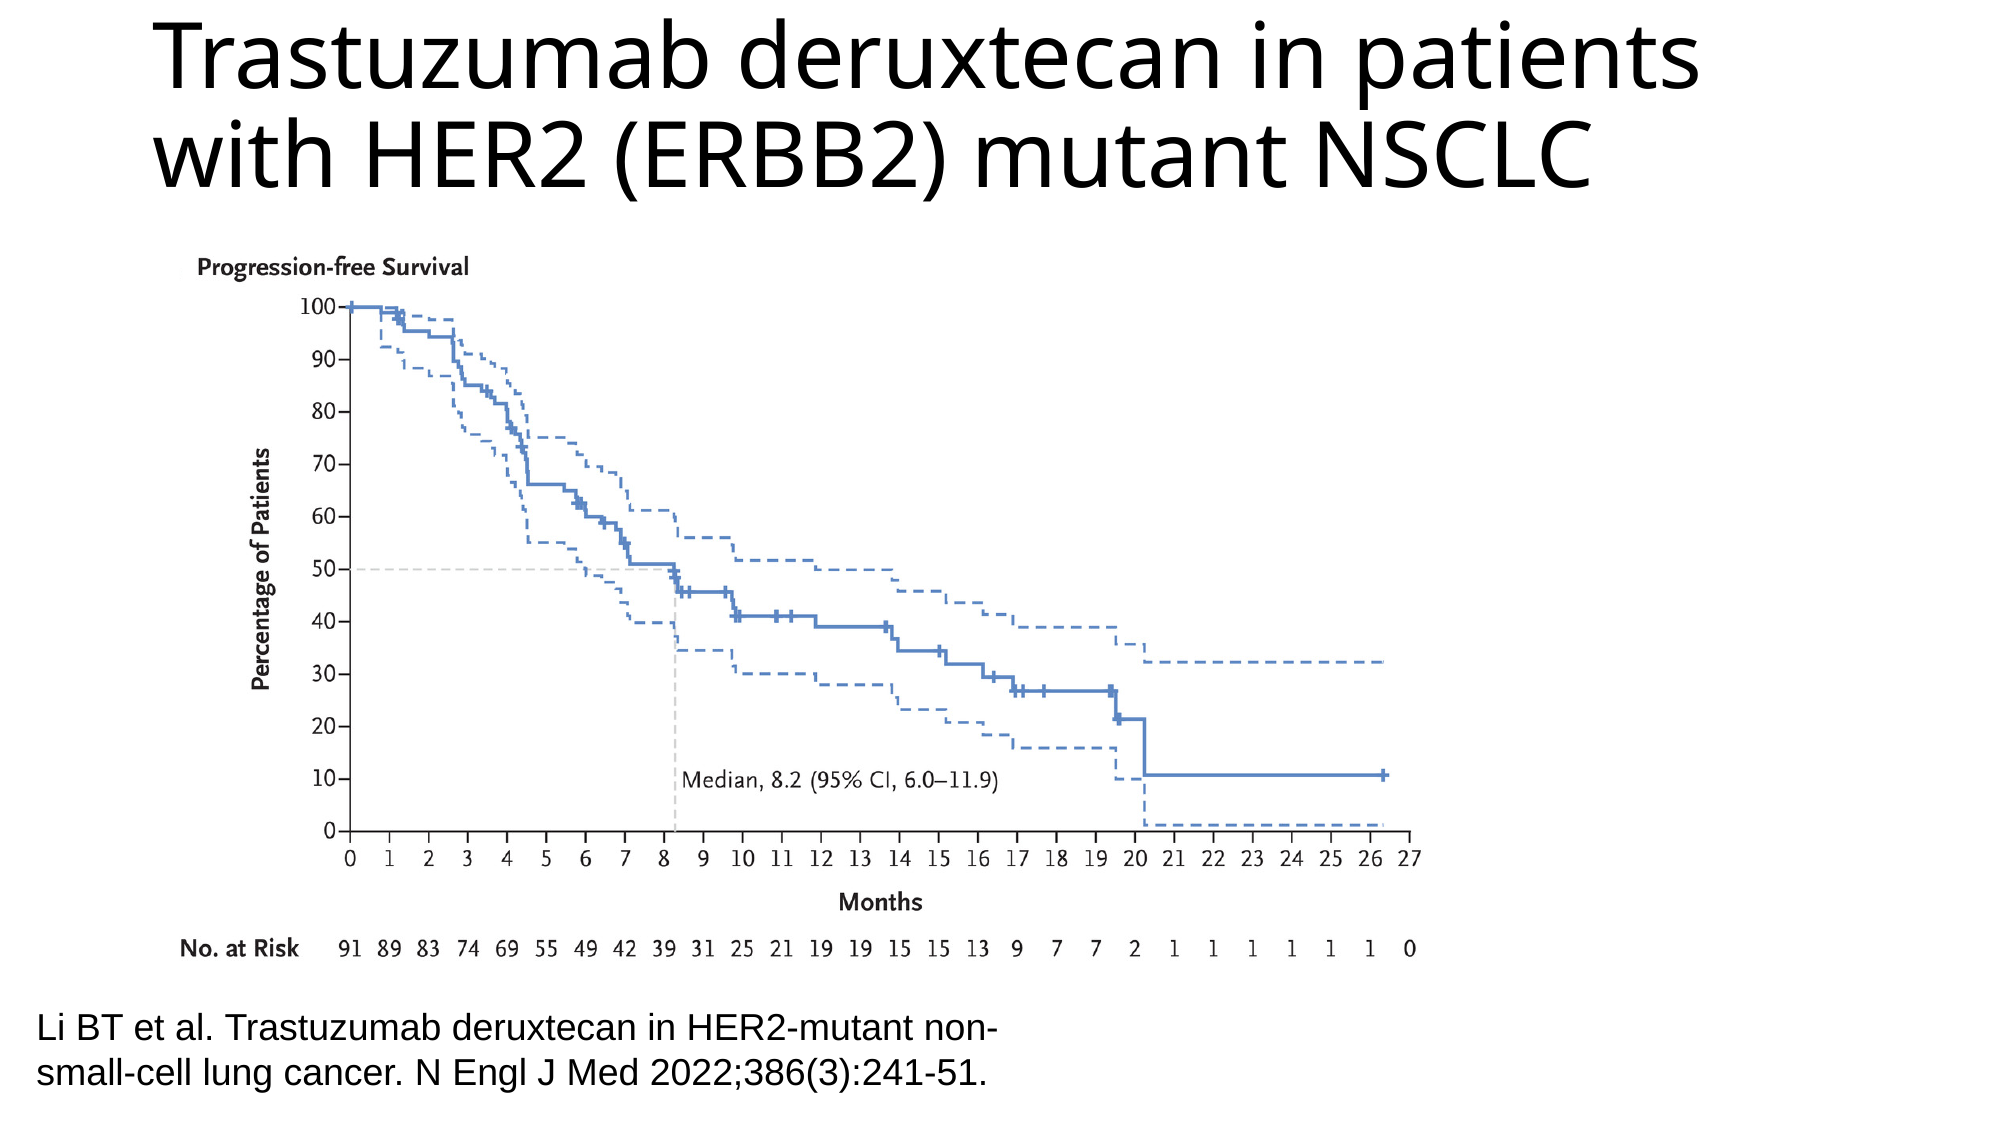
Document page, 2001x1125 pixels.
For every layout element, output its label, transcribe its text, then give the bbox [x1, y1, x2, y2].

title Trastuzumab deruxtecan in patients with HER2 (ERBB2) mutant NSCLC [137, 0, 1863, 218]
picture [179, 247, 1546, 961]
text_box Li BT et al. Trastuzumab deruxtecan in HER2-mutant non-small-cell lung cancer. N Engl J Med 2022;386(3):241-51. [21, 995, 1022, 1101]
